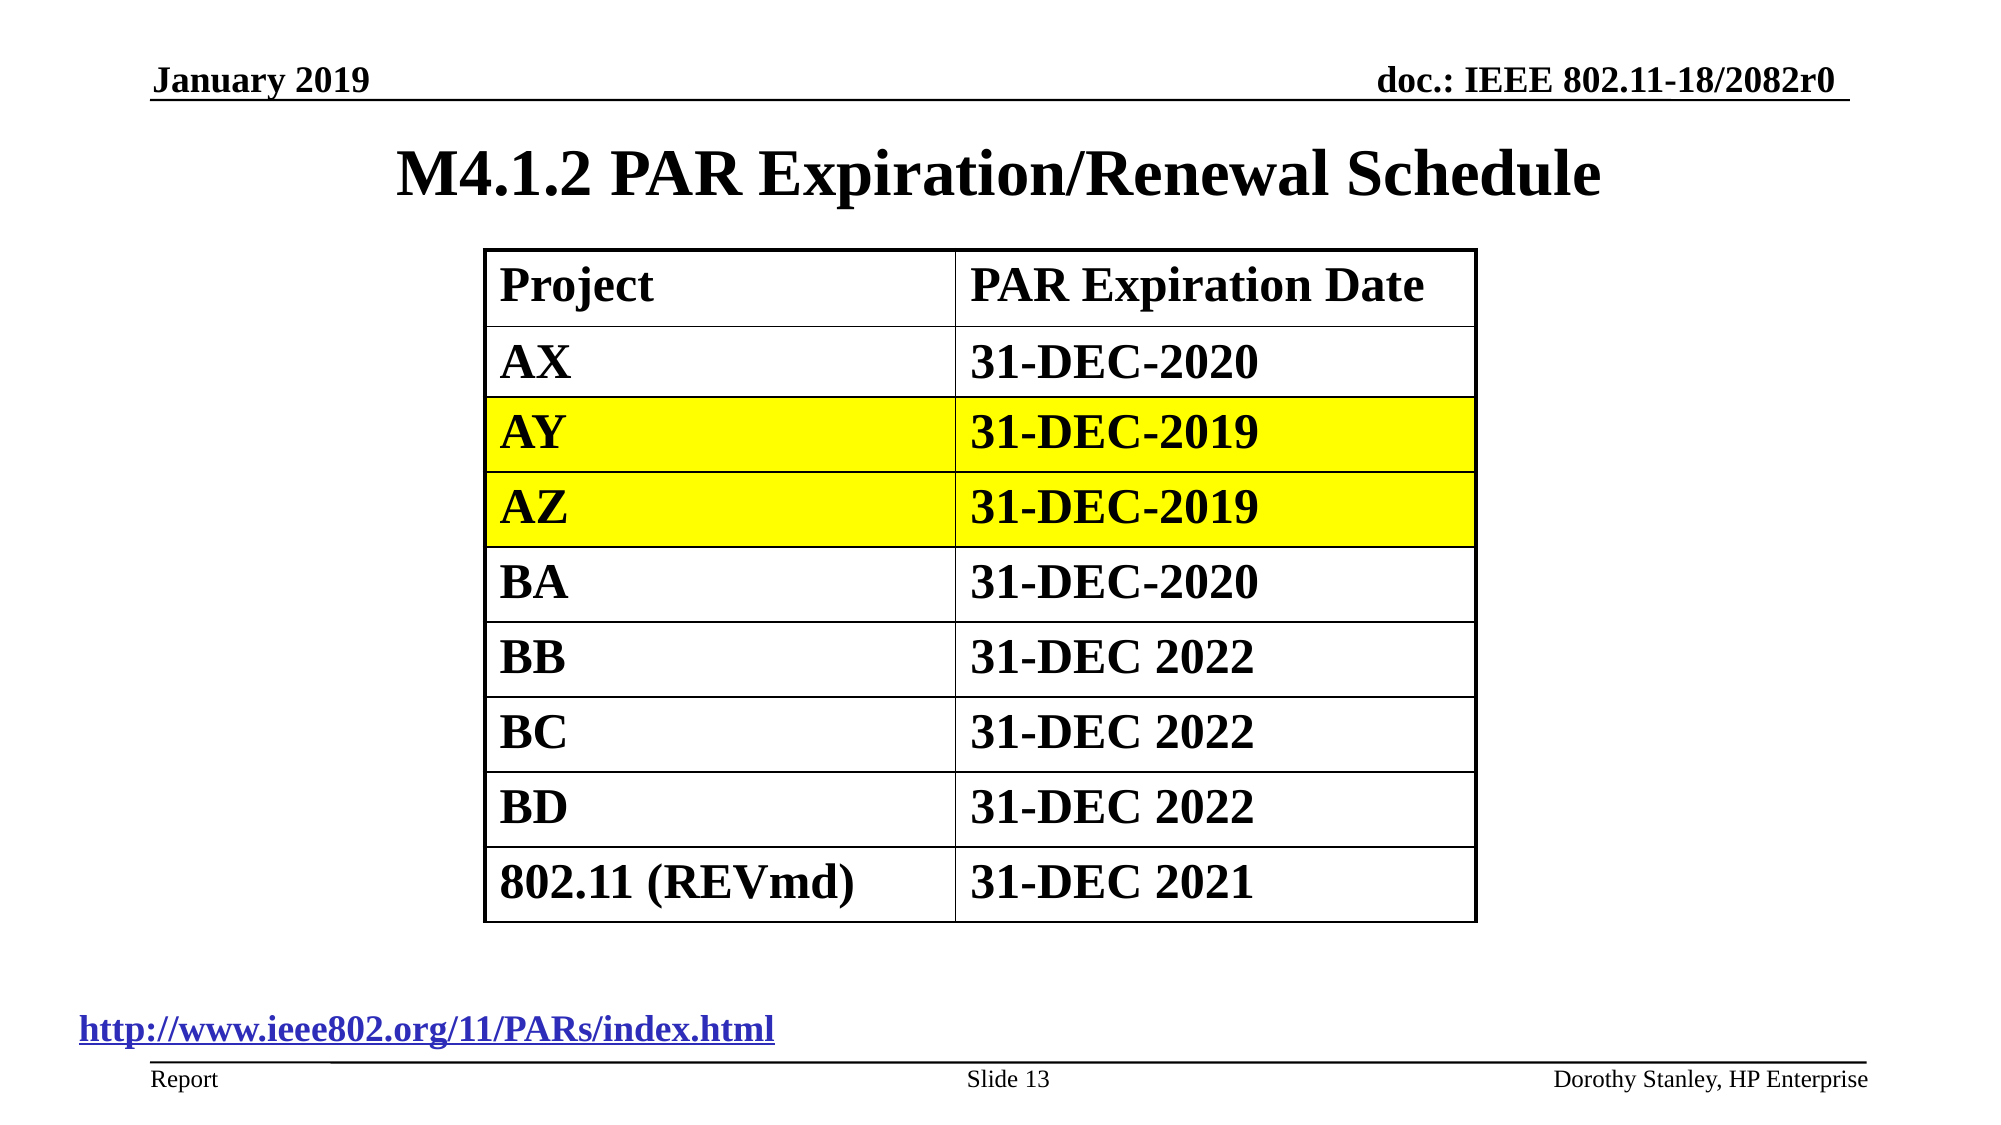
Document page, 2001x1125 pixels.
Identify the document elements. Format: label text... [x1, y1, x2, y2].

slide_number Slide 13 [964, 1061, 1053, 1093]
table_cell 31-DEC-2019 [956, 398, 1474, 471]
table_cell 31-DEC 2022 [956, 623, 1474, 696]
table_cell 31-DEC-2019 [956, 473, 1474, 546]
table_cell AX [487, 327, 955, 396]
table_cell 31-DEC 2022 [956, 773, 1474, 846]
table_cell 31-DEC-2020 [956, 327, 1474, 396]
table_cell BA [487, 548, 955, 621]
table_cell BB [487, 623, 955, 696]
table_cell 31-DEC-2020 [956, 548, 1474, 621]
table_cell 802.11 (REVmd) [487, 848, 955, 921]
title M4.1.2 PAR Expiration/Renewal Schedule [362, 112, 1638, 225]
footer Dorothy Stanley, HP Enterprise [1512, 1061, 1869, 1093]
table_cell AZ [487, 473, 955, 546]
text_box http://www.ieee802.org/11/PARs/index.html [63, 996, 791, 1057]
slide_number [152, 54, 406, 101]
table_cell 31-DEC 2021 [956, 848, 1474, 921]
table_cell BD [487, 773, 955, 846]
table_header PAR Expiration Date [956, 252, 1474, 326]
table_header Project [487, 252, 955, 326]
table_cell 31-DEC 2022 [956, 698, 1474, 771]
table_cell AY [487, 398, 955, 471]
table_cell BC [487, 698, 955, 771]
